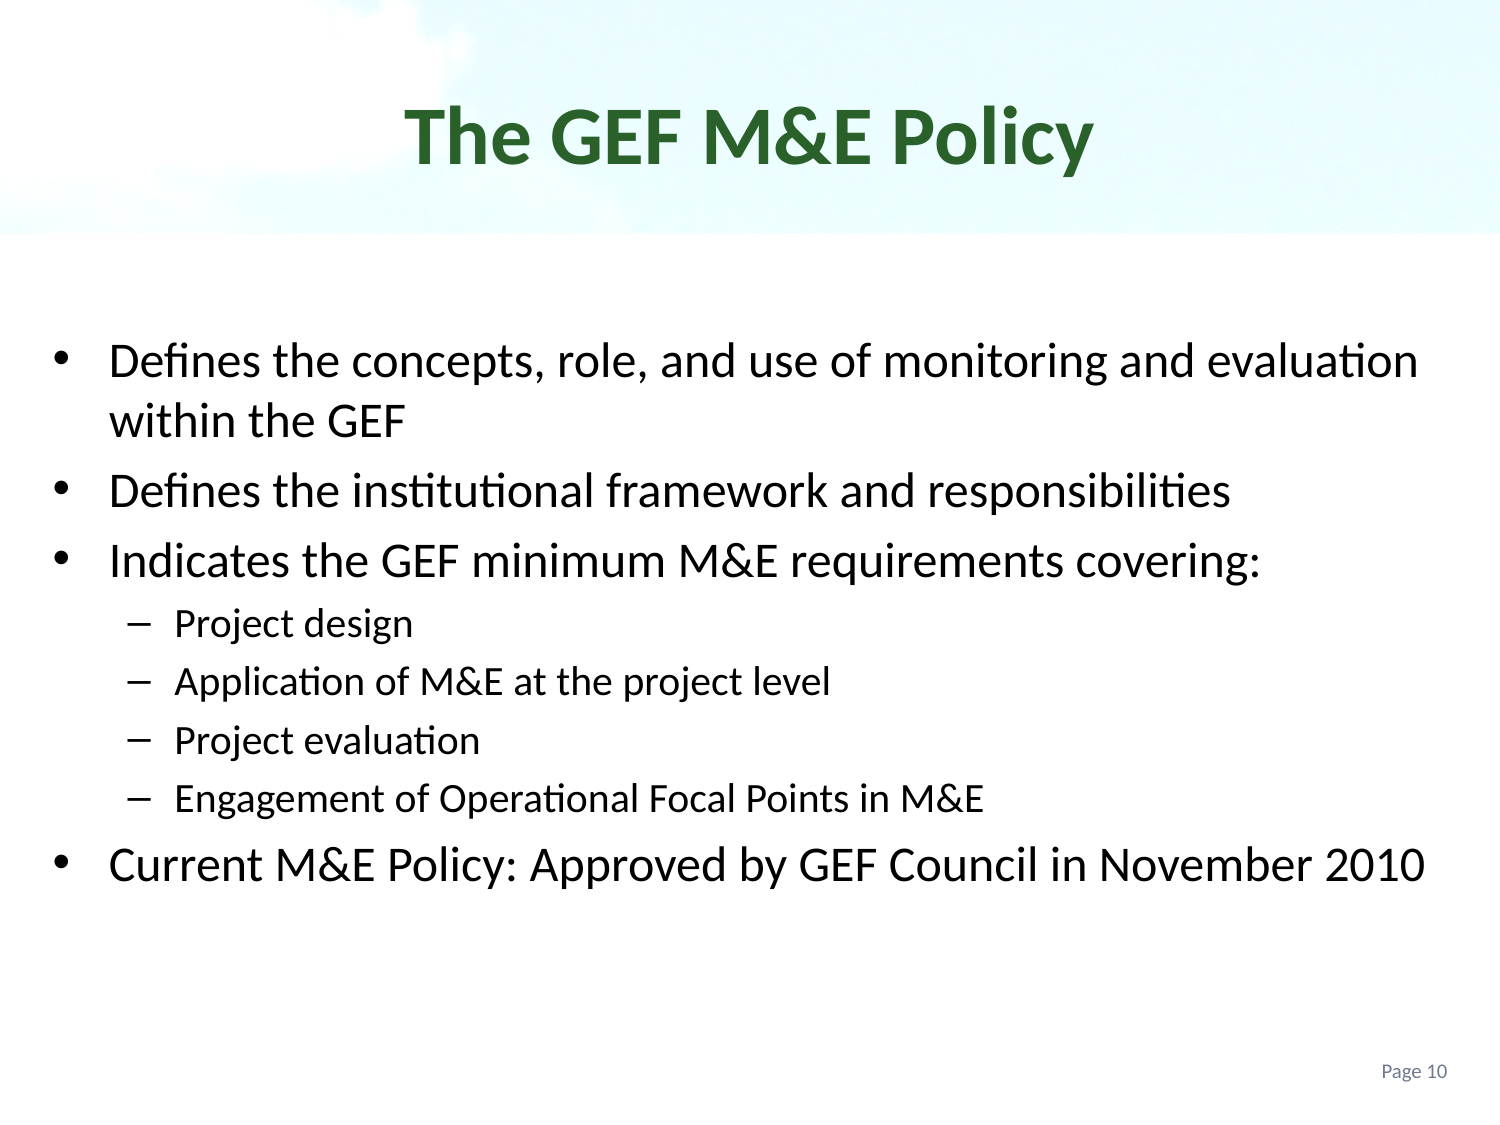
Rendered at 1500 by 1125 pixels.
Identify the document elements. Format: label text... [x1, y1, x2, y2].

title The GEF M&E Policy [37, 37, 1463, 225]
list Defines the concepts, role, and use of monitoring and evaluation within the GEF Defines the institutional framework and responsibilities Indicates the GEF minimum M&E requirements covering: Project design Application of M&E at the project level Project evaluation Engagement of Operational Focal Points in M&E Current M&E Policy: Approved by GEF Council in November 2010 [37, 249, 1463, 1050]
